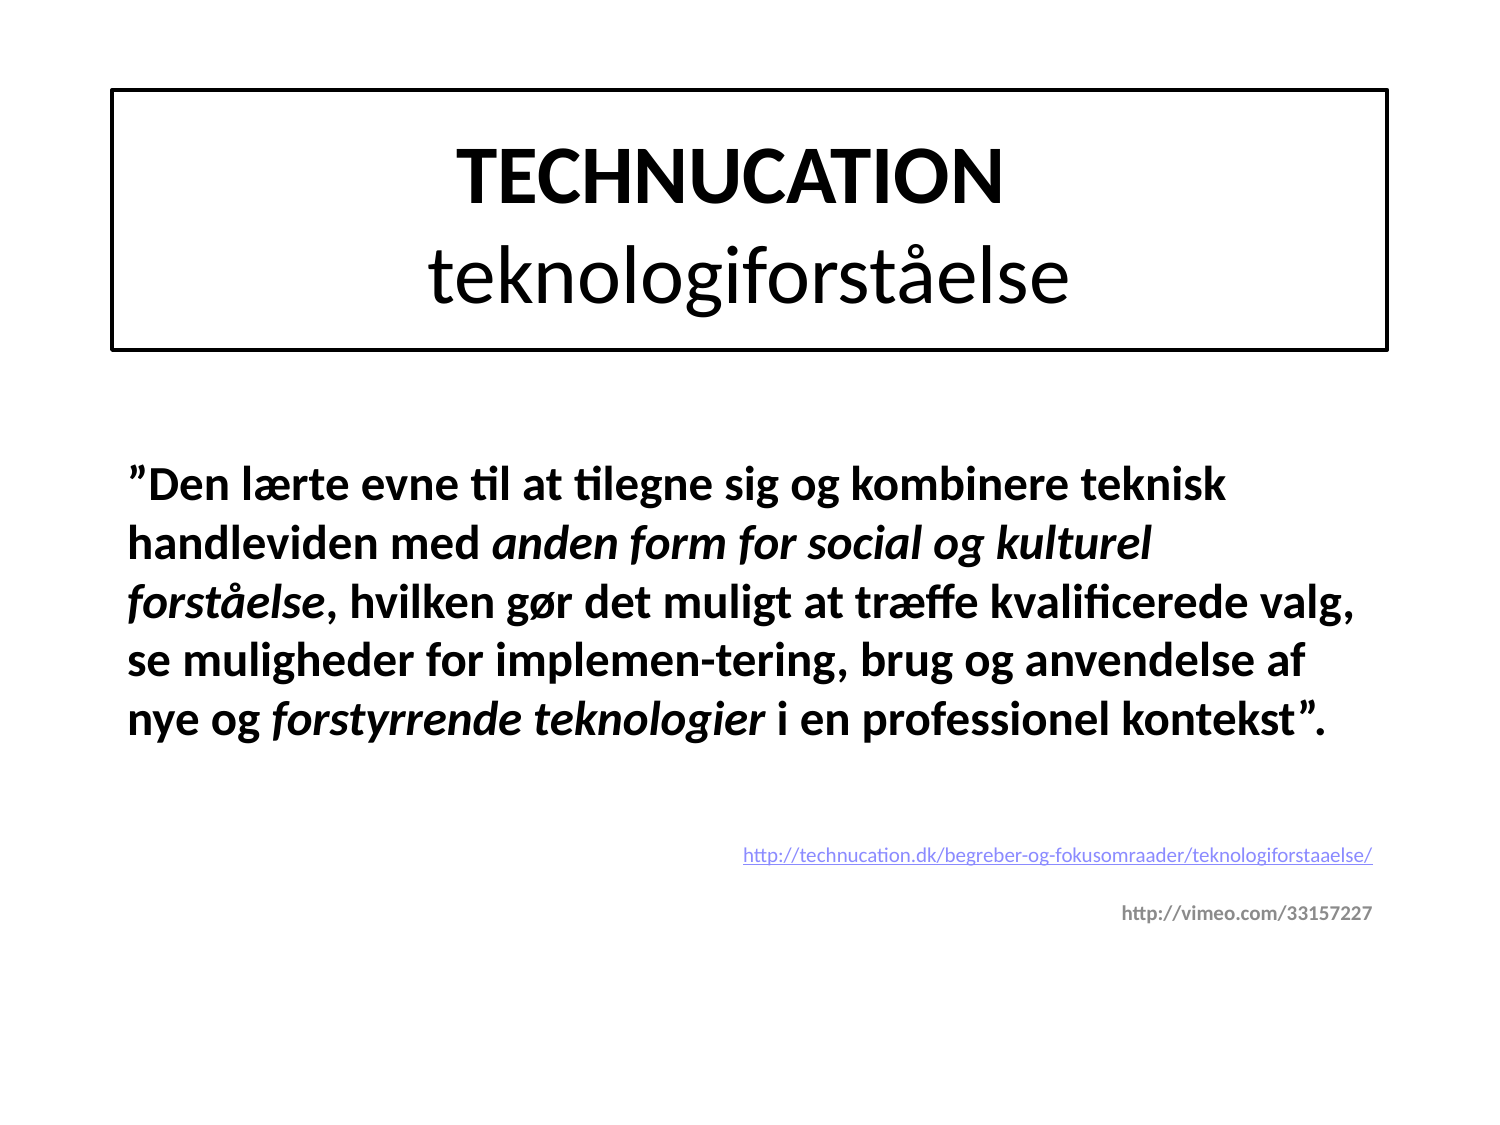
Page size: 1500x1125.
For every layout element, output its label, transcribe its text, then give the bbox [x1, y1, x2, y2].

title TECHNUCATION teknologiforståelse [110, 88, 1389, 352]
subtitle ”Den lærte evne til at tilegne sig og kombinere teknisk handleviden med anden form for social og kulturel forståelse, hvilken gør det muligt at træffe kvalificerede valg, se muligheder for implemen-tering, brug og anvendelse af nye og forstyrrende teknologier i en professionel kontekst”. http://technucation.dk/begreber-og-fokusomraader/teknologiforstaaelse/ http://vimeo.com/33157227 [112, 444, 1388, 1012]
